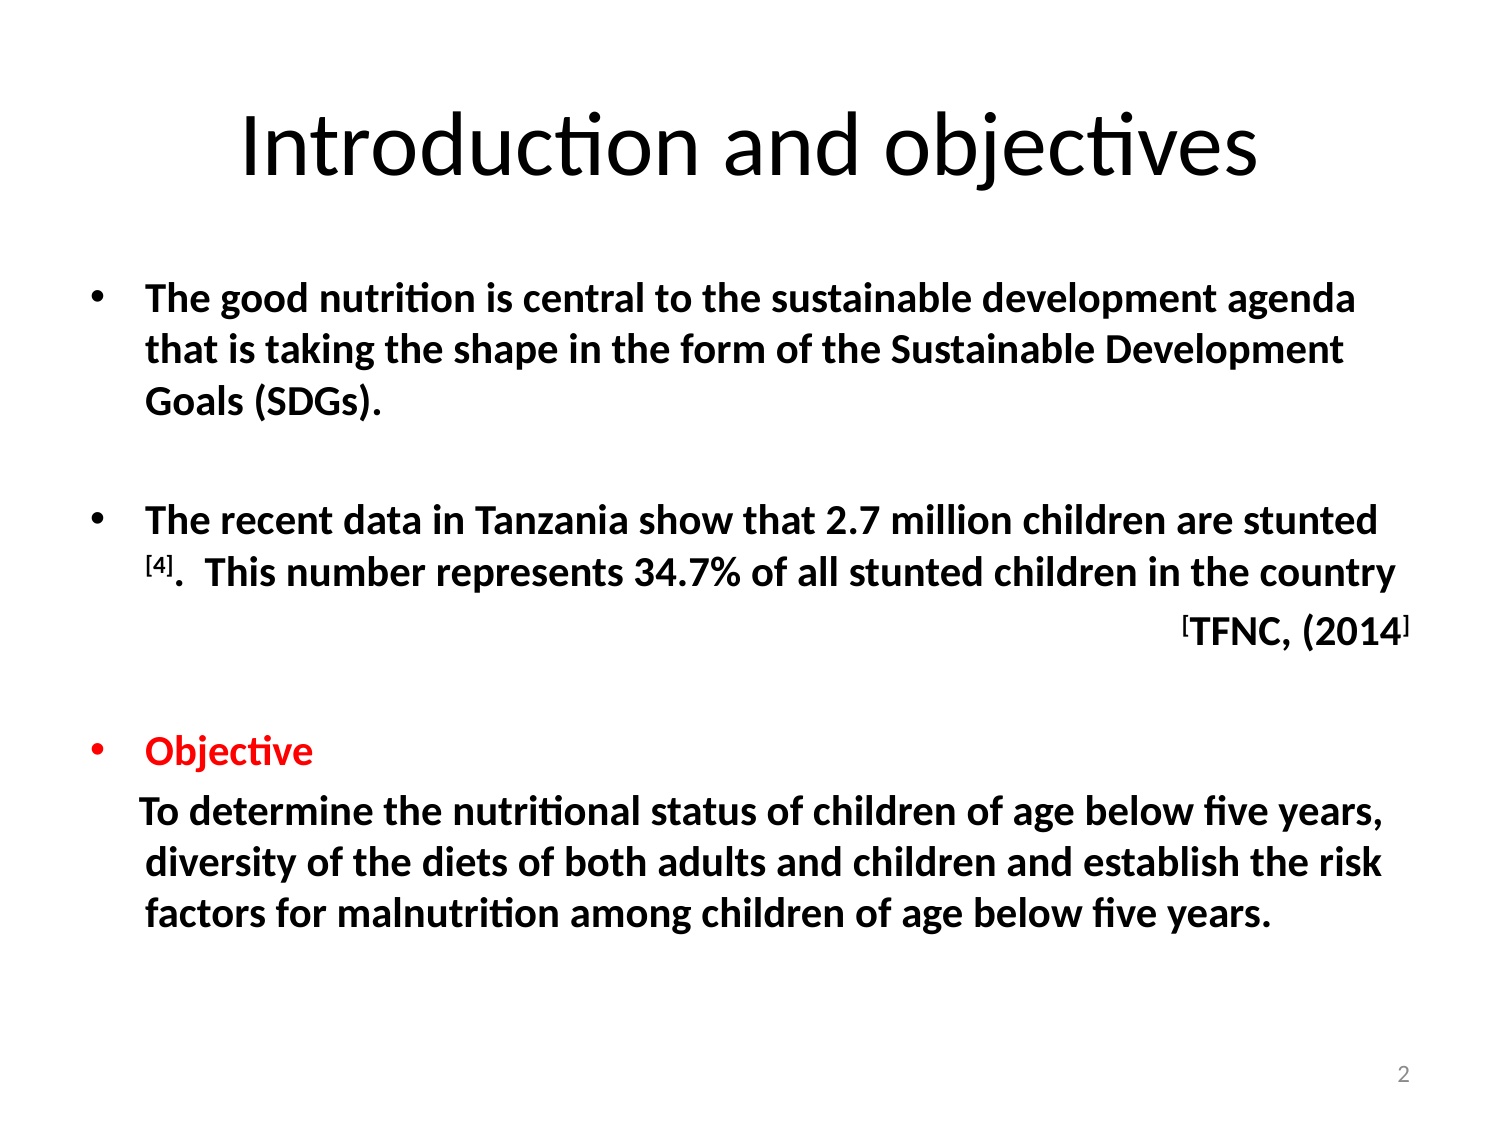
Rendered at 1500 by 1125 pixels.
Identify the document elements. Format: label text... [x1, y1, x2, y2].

slide_number 2 [1074, 1042, 1425, 1103]
title Introduction and objectives [75, 45, 1425, 233]
list The good nutrition is central to the sustainable development agenda that is taking the shape in the form of the Sustainable Development Goals (SDGs). The recent data in Tanzania show that 2.7 million children are stunted [4]. This number represents 34.7% of all stunted children in the country [TFNC, (2014] Objective To determine the nutritional status of children of age below five years, diversity of the diets of both adults and children and establish the risk factors for malnutrition among children of age below five years. [75, 262, 1425, 1005]
